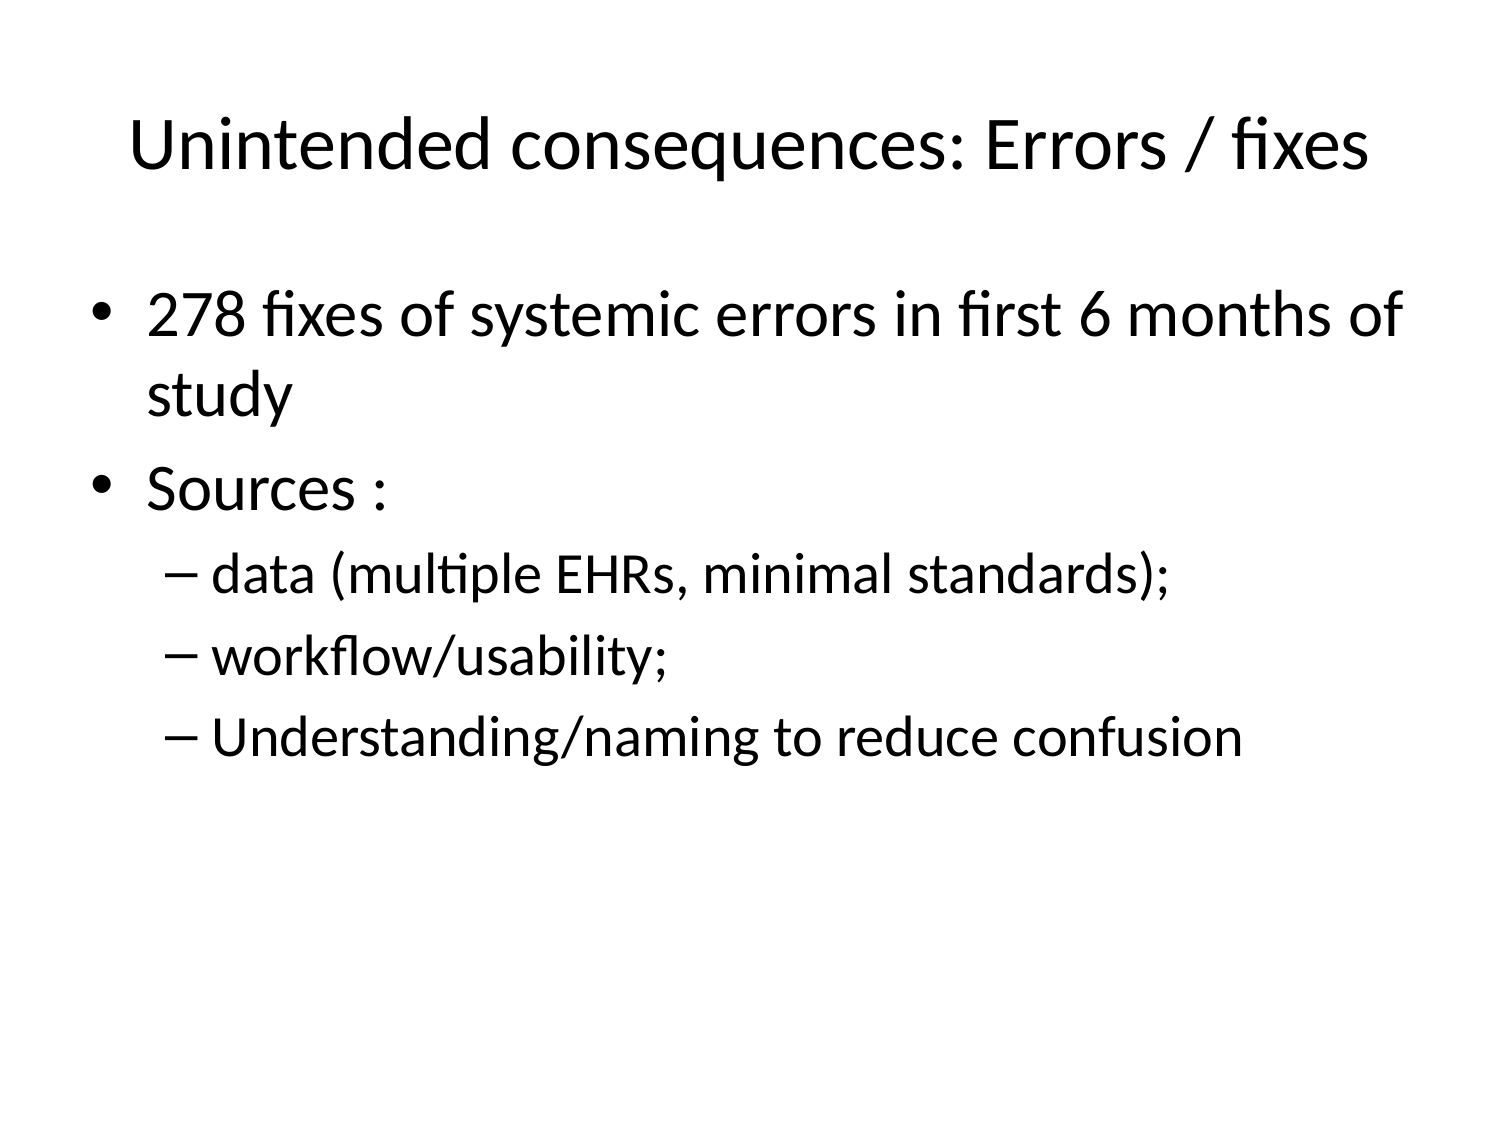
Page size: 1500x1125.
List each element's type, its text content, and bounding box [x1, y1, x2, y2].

list 278 fixes of systemic errors in first 6 months of study Sources : data (multiple EHRs, minimal standards); workflow/usability; Understanding/naming to reduce confusion [75, 262, 1425, 1005]
title Unintended consequences: Errors / fixes [75, 45, 1425, 233]
